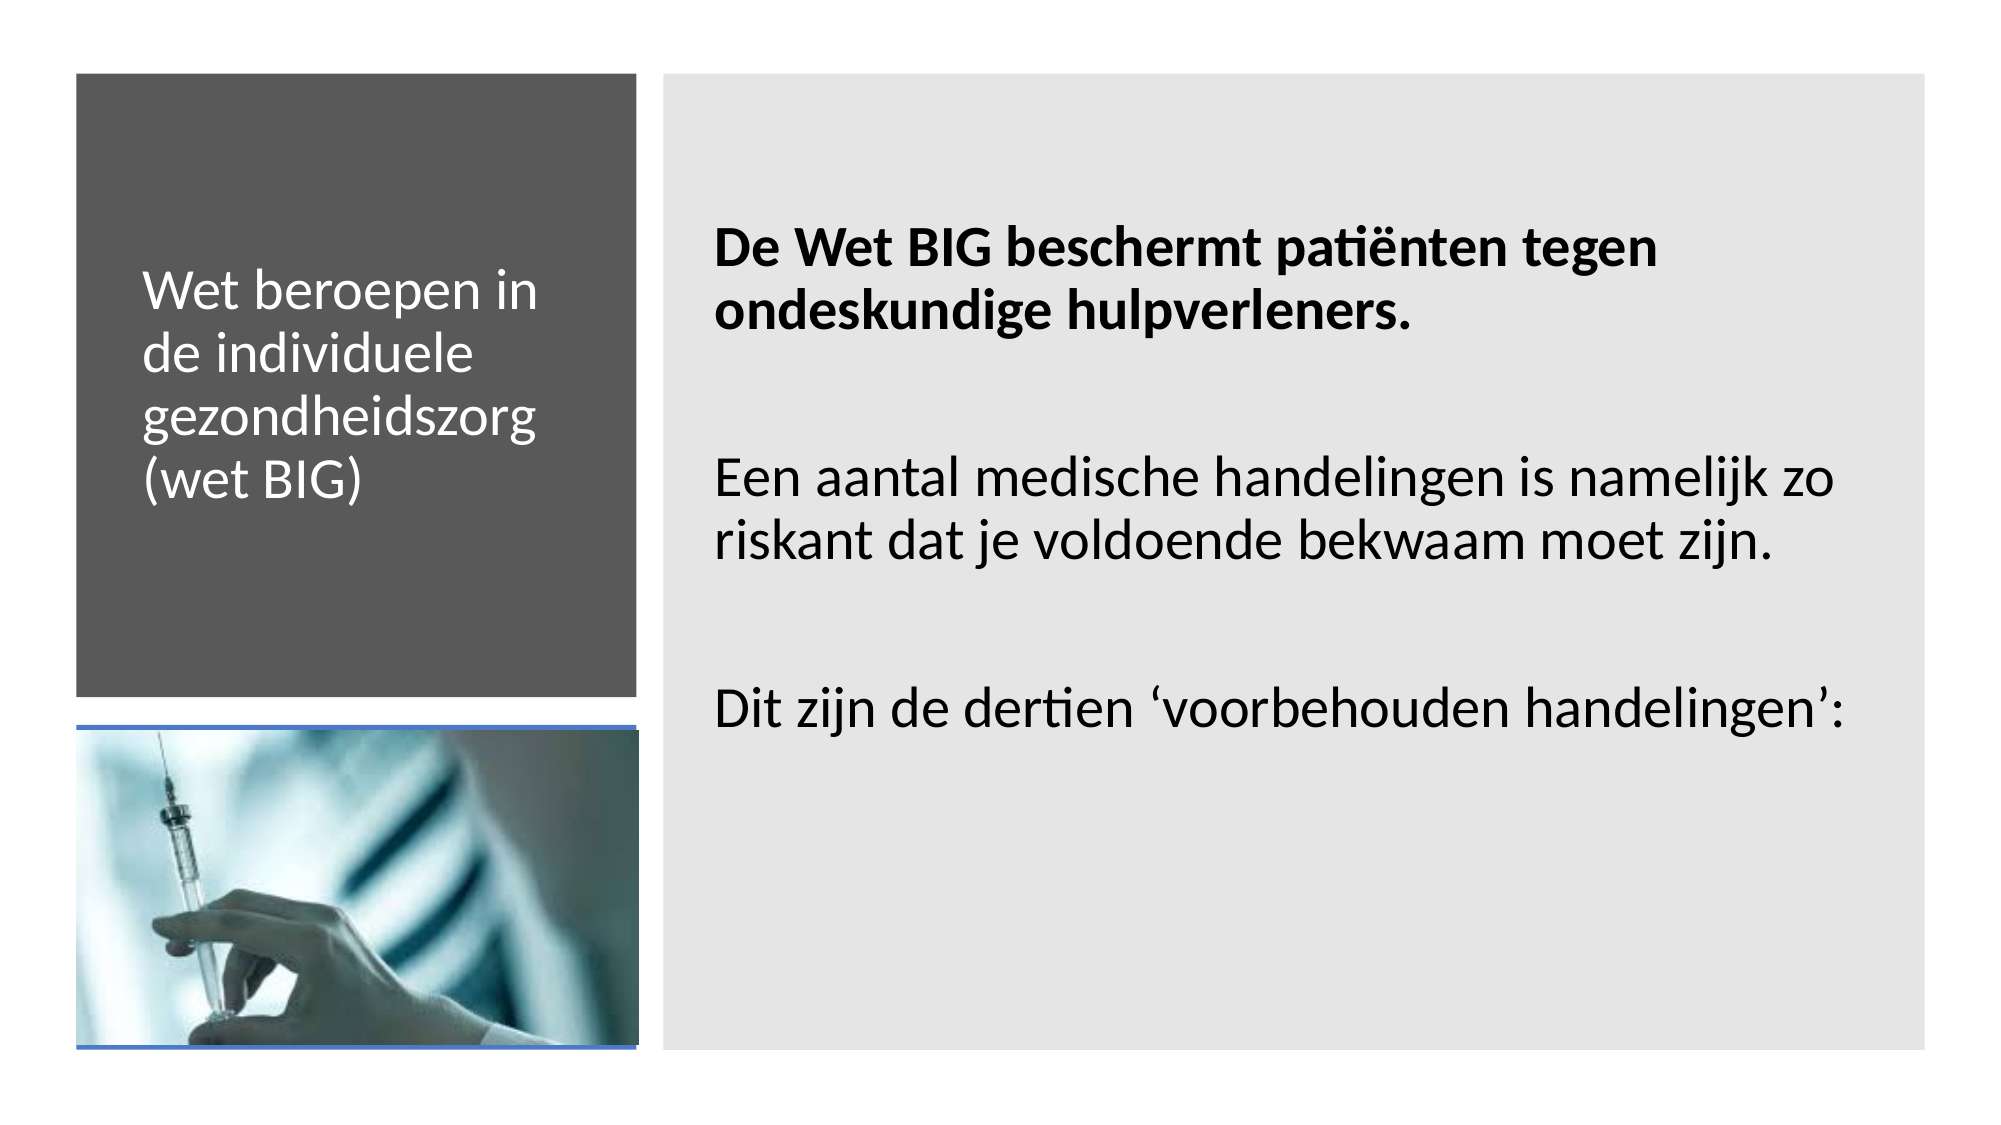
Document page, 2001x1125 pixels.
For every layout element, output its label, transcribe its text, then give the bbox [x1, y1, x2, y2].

text_box [662, 72, 1926, 1051]
picture [76, 730, 639, 1045]
text_box [75, 724, 637, 1051]
list De Wet BIG beschermt patiënten tegen ondeskundige hulpverleners. Een aantal medische handelingen is namelijk zo riskant dat je voldoende bekwaam moet zijn. Dit zijn de dertien ‘voorbehouden handelingen’: [700, 112, 1889, 1011]
text_box [75, 72, 637, 698]
title Wet beroepen in de individuele gezondheidszorg (wet BIG) [127, 120, 595, 652]
